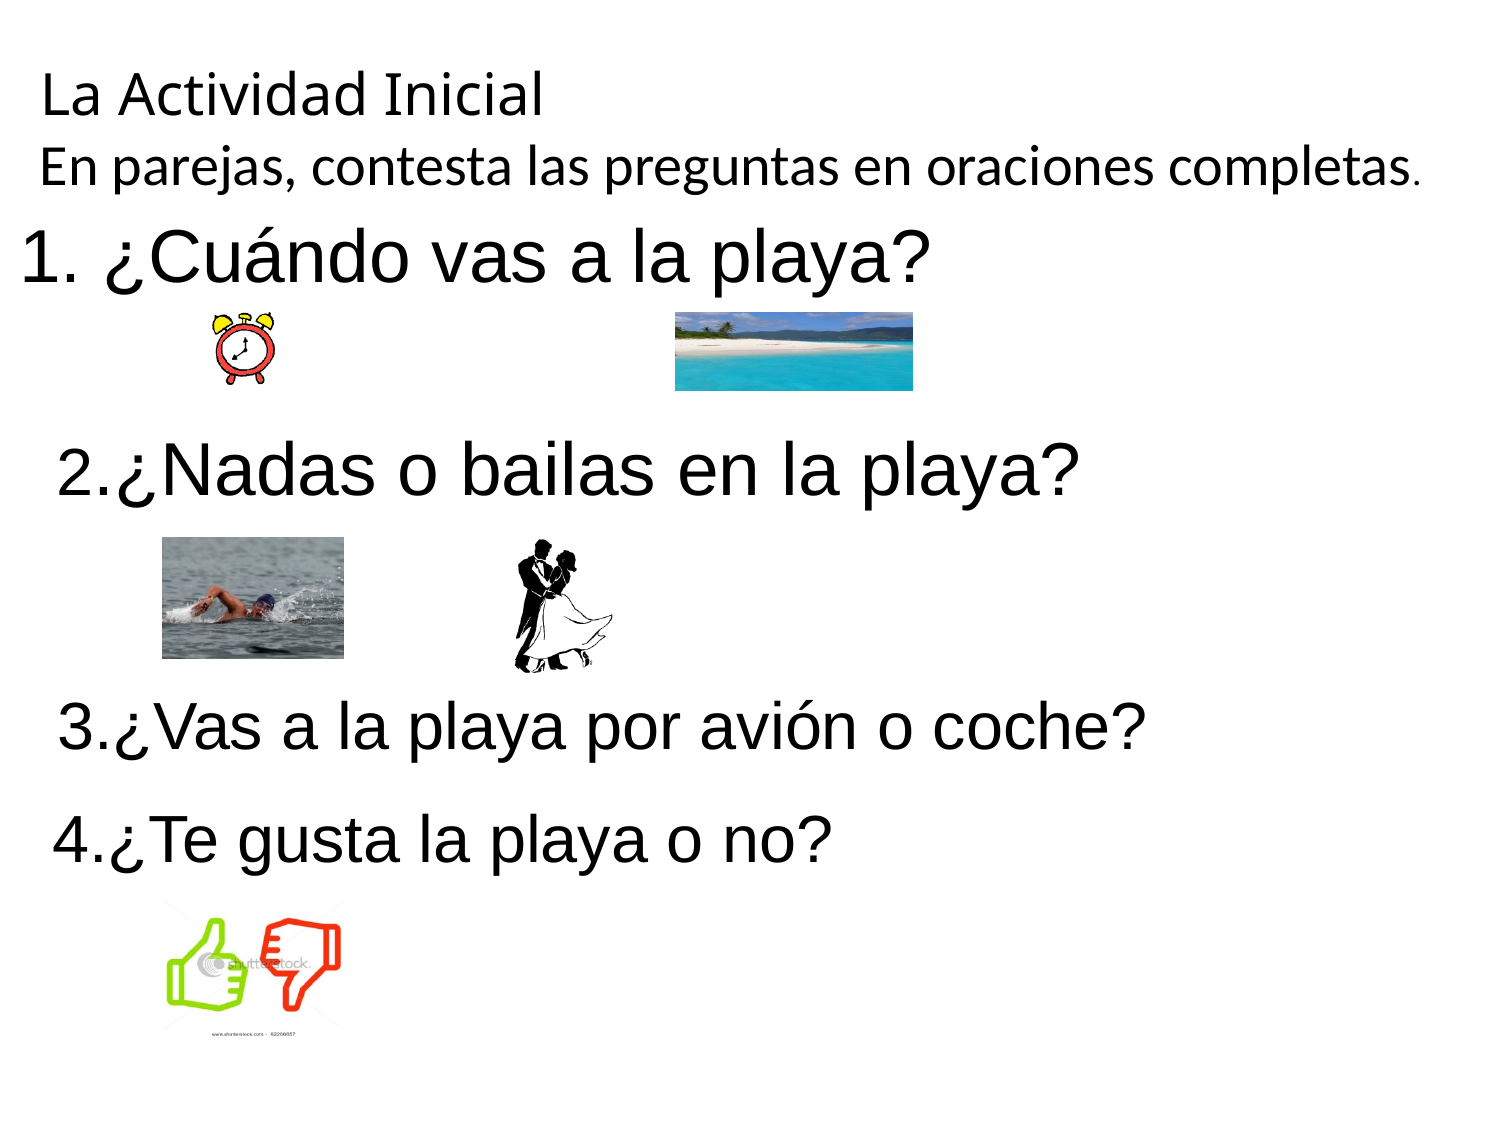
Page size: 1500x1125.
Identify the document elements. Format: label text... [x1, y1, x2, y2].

picture [512, 537, 614, 674]
picture [162, 899, 346, 1038]
picture [674, 312, 913, 391]
text_box La Actividad Inicial En parejas, contesta las preguntas en oraciones completas. [24, 49, 1500, 205]
picture [162, 537, 344, 660]
text_box 1. ¿Cuándo vas a la playa? [4, 199, 948, 305]
text_box 2.¿Nadas o bailas en la playa? [41, 413, 1098, 518]
text_box 3.¿Vas a la playa por avión o coche? [42, 675, 1164, 771]
text_box 4.¿Te gusta la playa o no? [37, 787, 1100, 883]
picture [212, 312, 276, 385]
